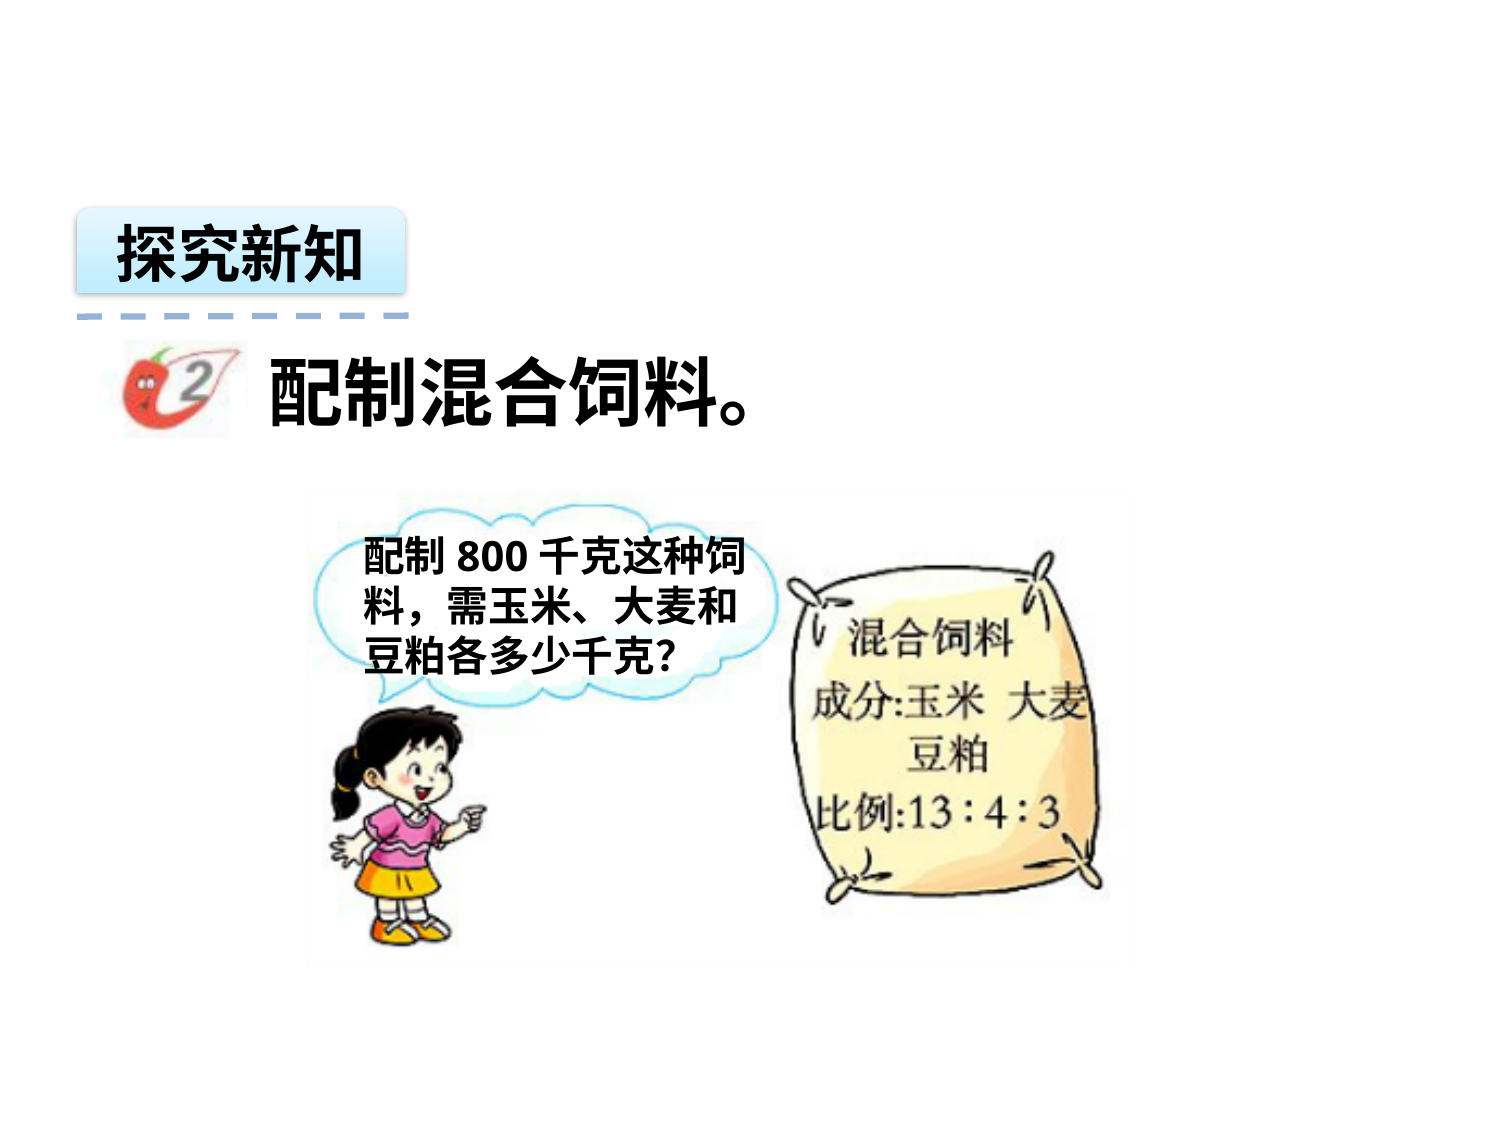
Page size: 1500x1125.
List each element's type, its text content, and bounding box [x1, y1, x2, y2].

picture [99, 340, 248, 438]
picture [300, 479, 1188, 989]
text_box 探究新知 [76, 207, 406, 294]
text_box 配制混合饲料。 [253, 337, 1442, 443]
